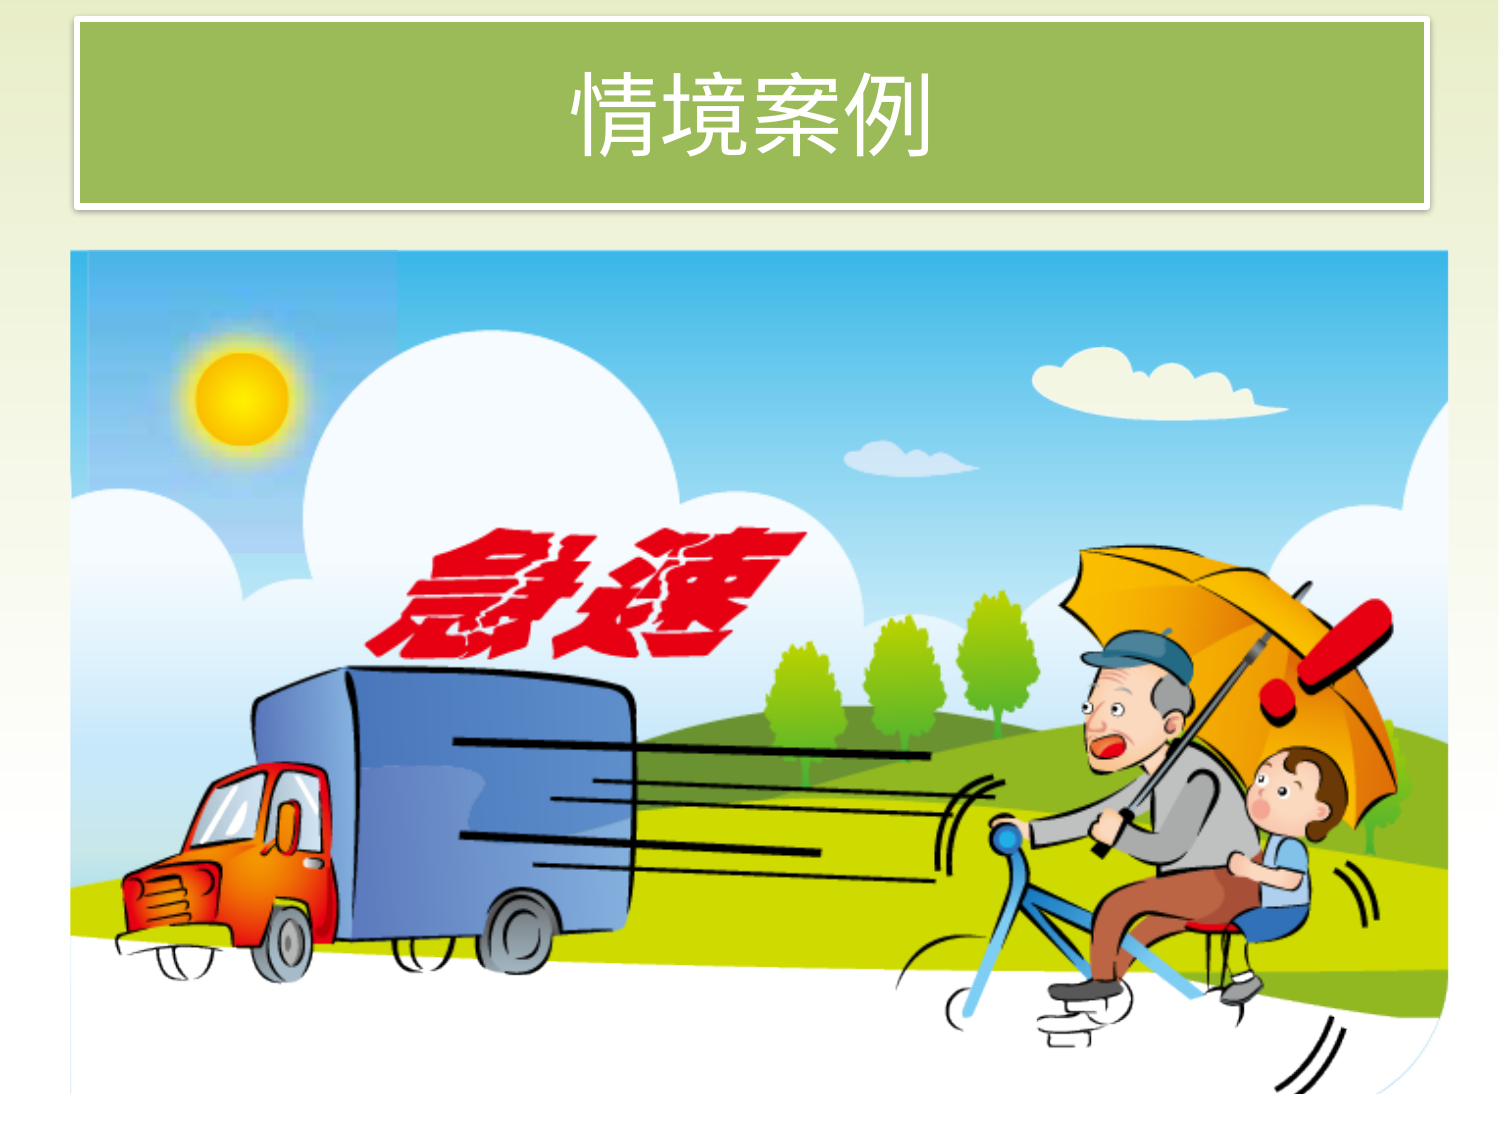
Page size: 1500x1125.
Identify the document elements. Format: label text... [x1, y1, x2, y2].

picture [0, 0, 1500, 1125]
title 情境案例 [74, 16, 1430, 210]
